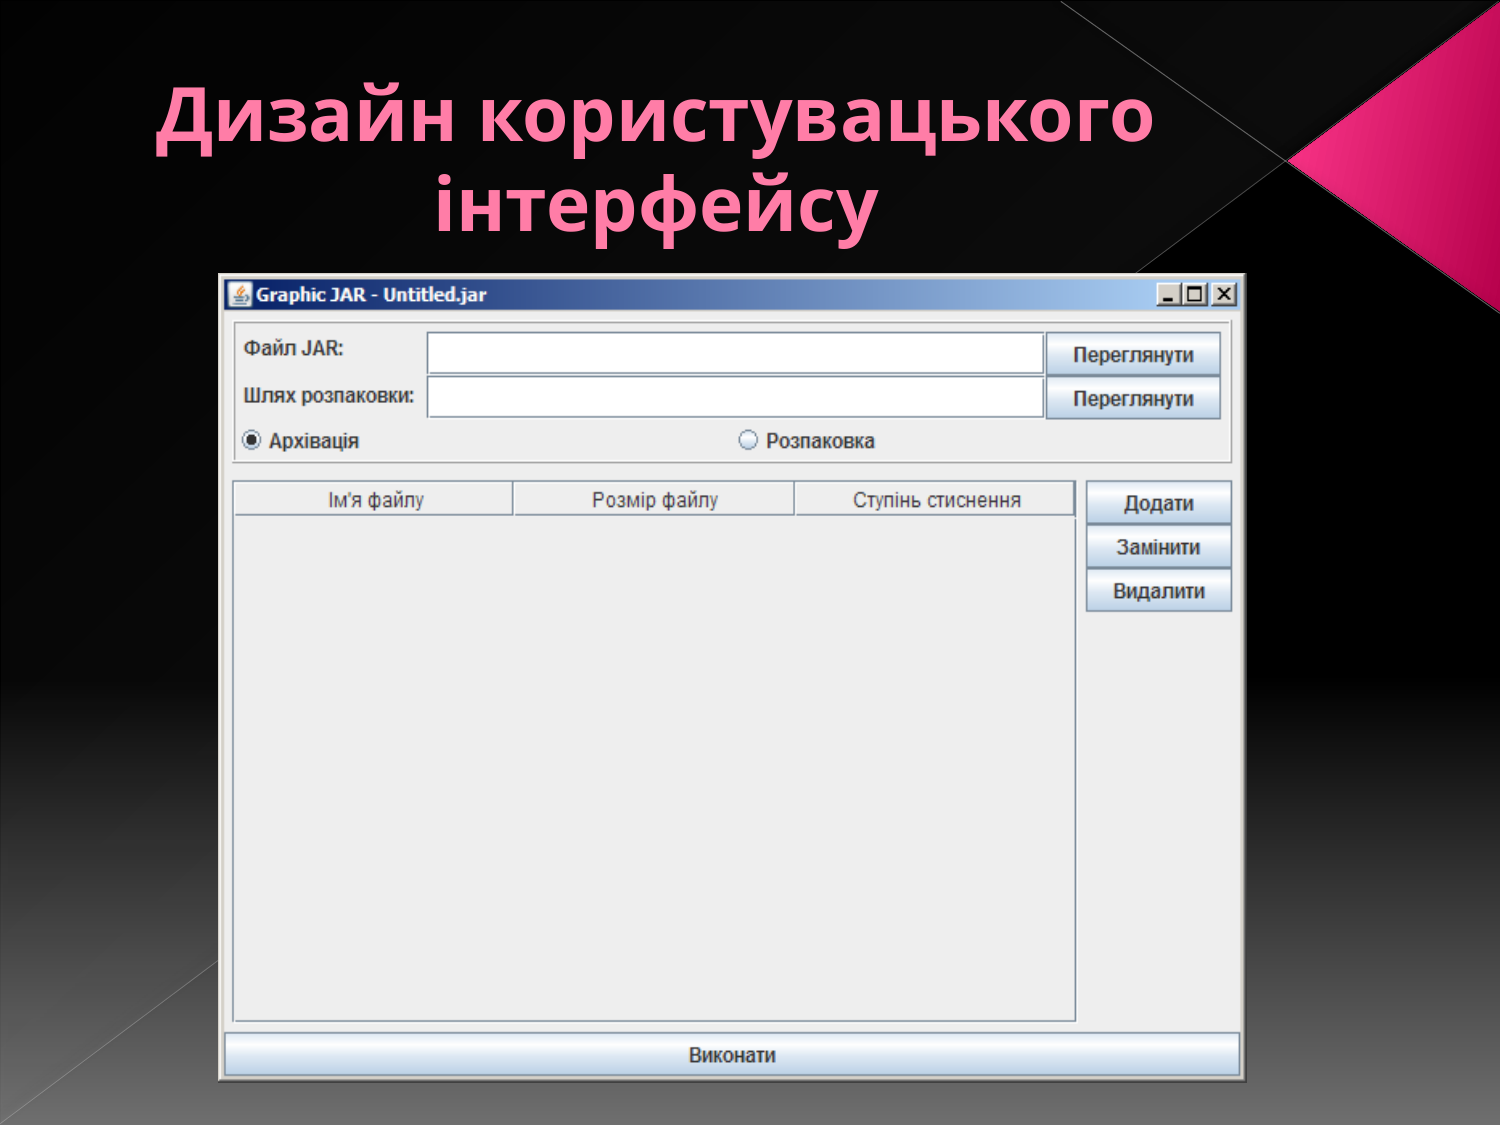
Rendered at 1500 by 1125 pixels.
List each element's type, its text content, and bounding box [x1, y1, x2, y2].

picture [218, 272, 1247, 1083]
title Дизайн користувацького інтерфейсу [62, 44, 1250, 268]
